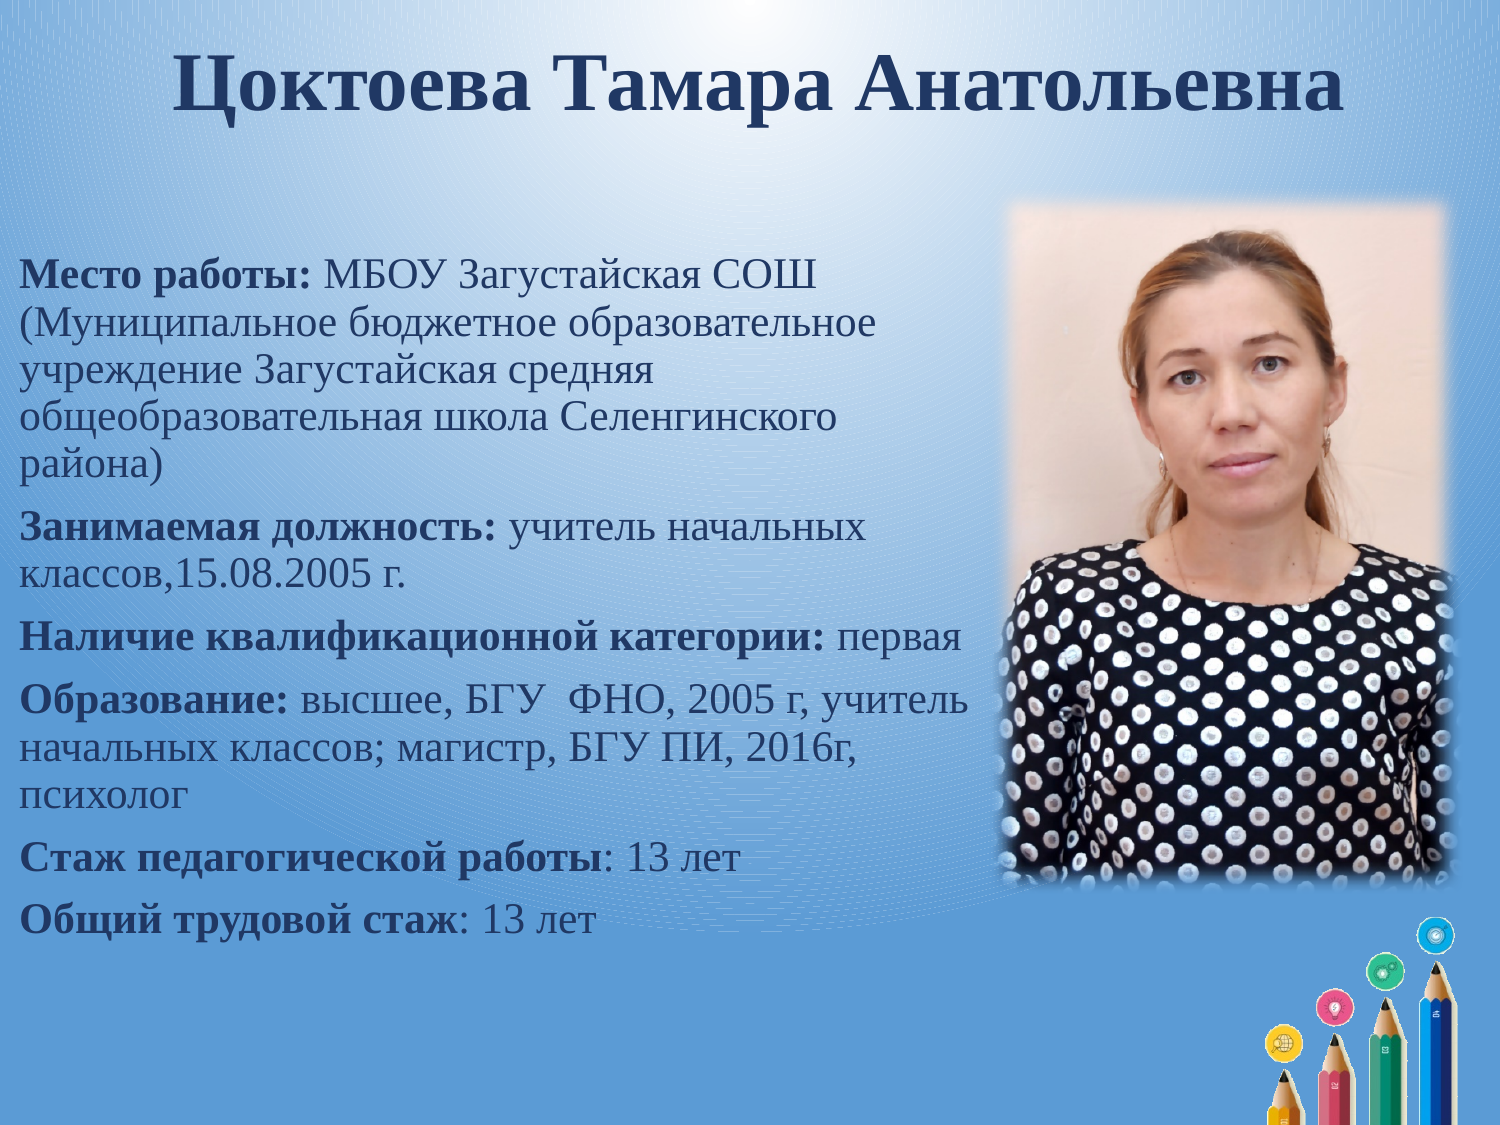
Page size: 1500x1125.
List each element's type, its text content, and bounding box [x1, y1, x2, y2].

picture [989, 184, 1463, 894]
list Место работы: МБОУ Загустайская СОШ (Муниципальное бюджетное образовательное учреждение Загустайская средняя общеобразовательная школа Селенгинского района) Занимаемая должность: учитель начальных классов,15.08.2005 г. Наличие квалификационной категории: первая Образование: высшее, БГУ ФНО, 2005 г, учитель начальных классов; магистр, БГУ ПИ, 2016г, психолог Стаж педагогической работы: 13 лет Общий трудовой стаж: 13 лет [4, 243, 986, 1059]
picture [1257, 915, 1466, 1125]
text_box Цоктоева Тамара Анатольевна [76, 30, 1463, 136]
